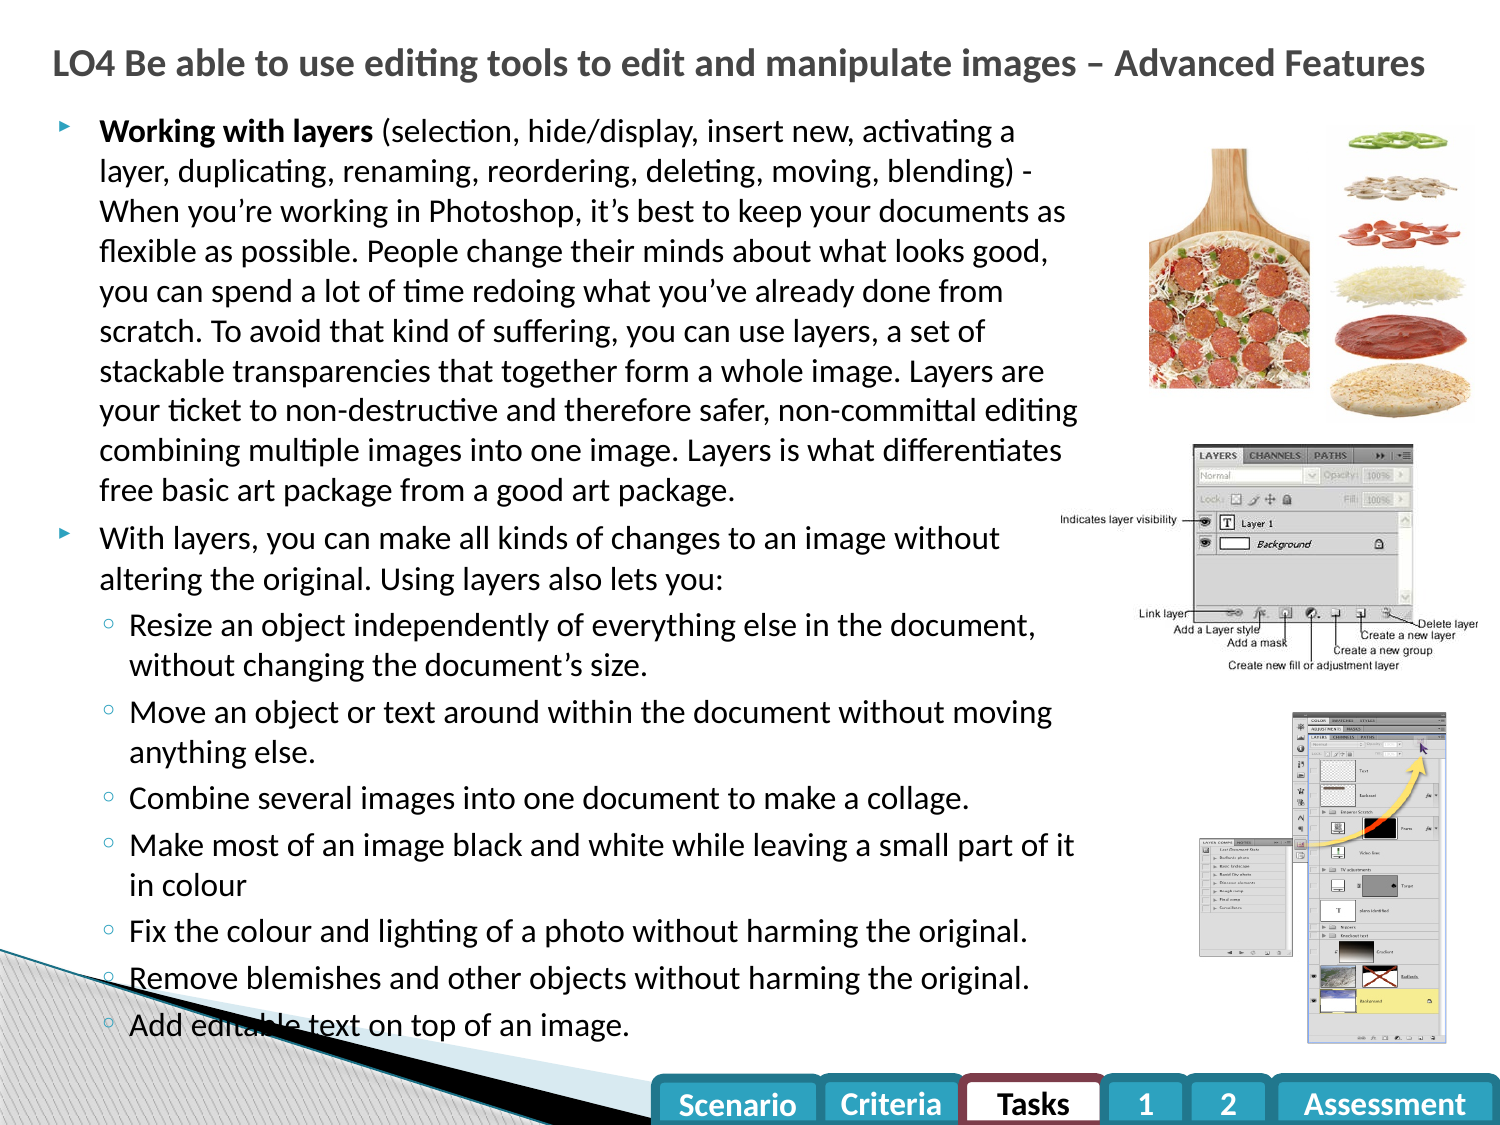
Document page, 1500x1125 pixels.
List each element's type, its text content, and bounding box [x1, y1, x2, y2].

picture [1149, 125, 1475, 424]
picture [1198, 711, 1448, 1045]
title LO4 Be able to use editing tools to edit and manipulate images – Advanced Features [37, 19, 1471, 102]
list Working with layers (selection, hide/display, insert new, activating a layer, duplicating, renaming, reordering, deleting, moving, blending) - When you’re working in Photoshop, it’s best to keep your documents as flexible as possible. People change their minds about what looks good, you can spend a lot of time redoing what you’ve already done from scratch. To avoid that kind of suffering, you can use layers, a set of stackable transparencies that together form a whole image. Layers are your ticket to non-destructive and therefore safer, non-committal editing combining multiple images into one image. Layers is what differentiates a free basic art package from a good art package. With layers, you can make all kinds of changes to an image without altering the original. Using layers also lets you: Resize an object independently of everything else in the document, without changing the document’s size. Move an object or text around within the document without moving anything else. Combine several images into one document to make a collage. Make most of an image black and white while leaving a small part of it in colour Fix the colour and lighting of a photo without harming the original. Remove blemishes and other objects without harming the original. Add editable text on top of an image. [41, 102, 1109, 1035]
picture [1060, 444, 1479, 671]
